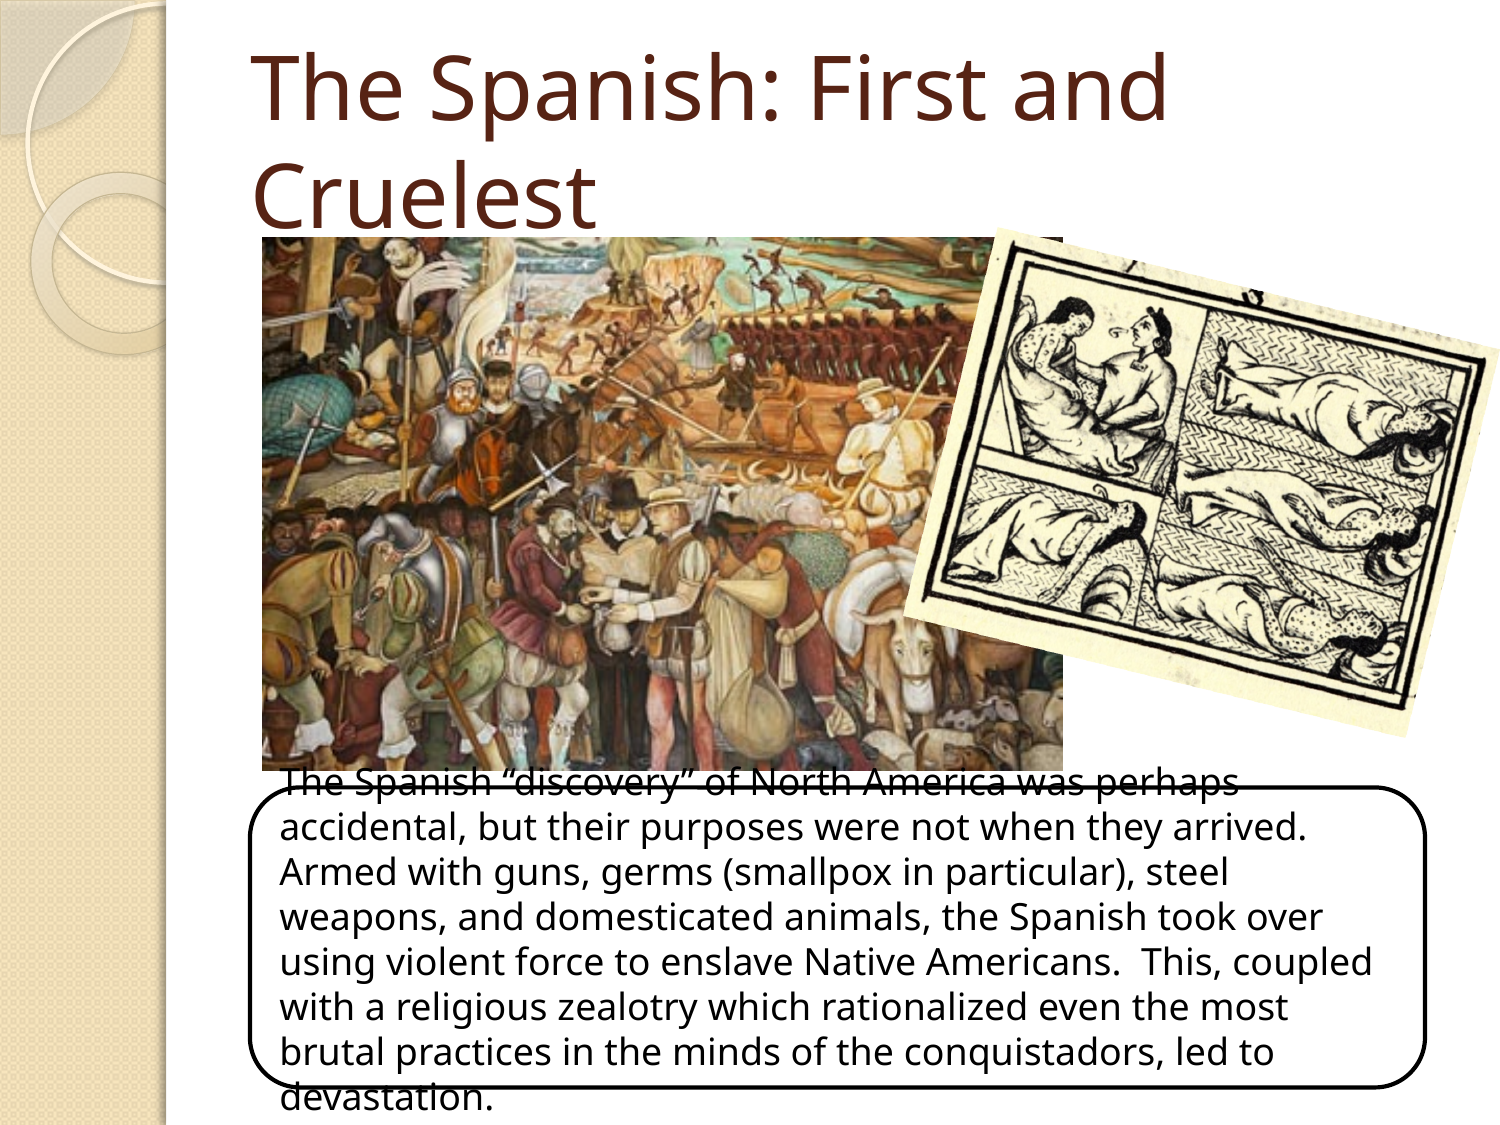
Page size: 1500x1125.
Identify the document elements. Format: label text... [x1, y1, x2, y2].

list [262, 237, 1063, 772]
title The Spanish: First and Cruelest [235, 45, 1466, 233]
picture [995, 228, 1036, 237]
text_box The Spanish “discovery” of North America was perhaps accidental, but their purposes were not when they arrived. Armed with guns, germs (smallpox in particular), steel weapons, and domesticated animals, the Spanish took over using violent force to enslave Native Americans. This, coupled with a religious zealotry which rationalized even the most brutal practices in the minds of the conquistadors, led to devastation. [247, 785, 1428, 1090]
picture [942, 243, 1499, 737]
